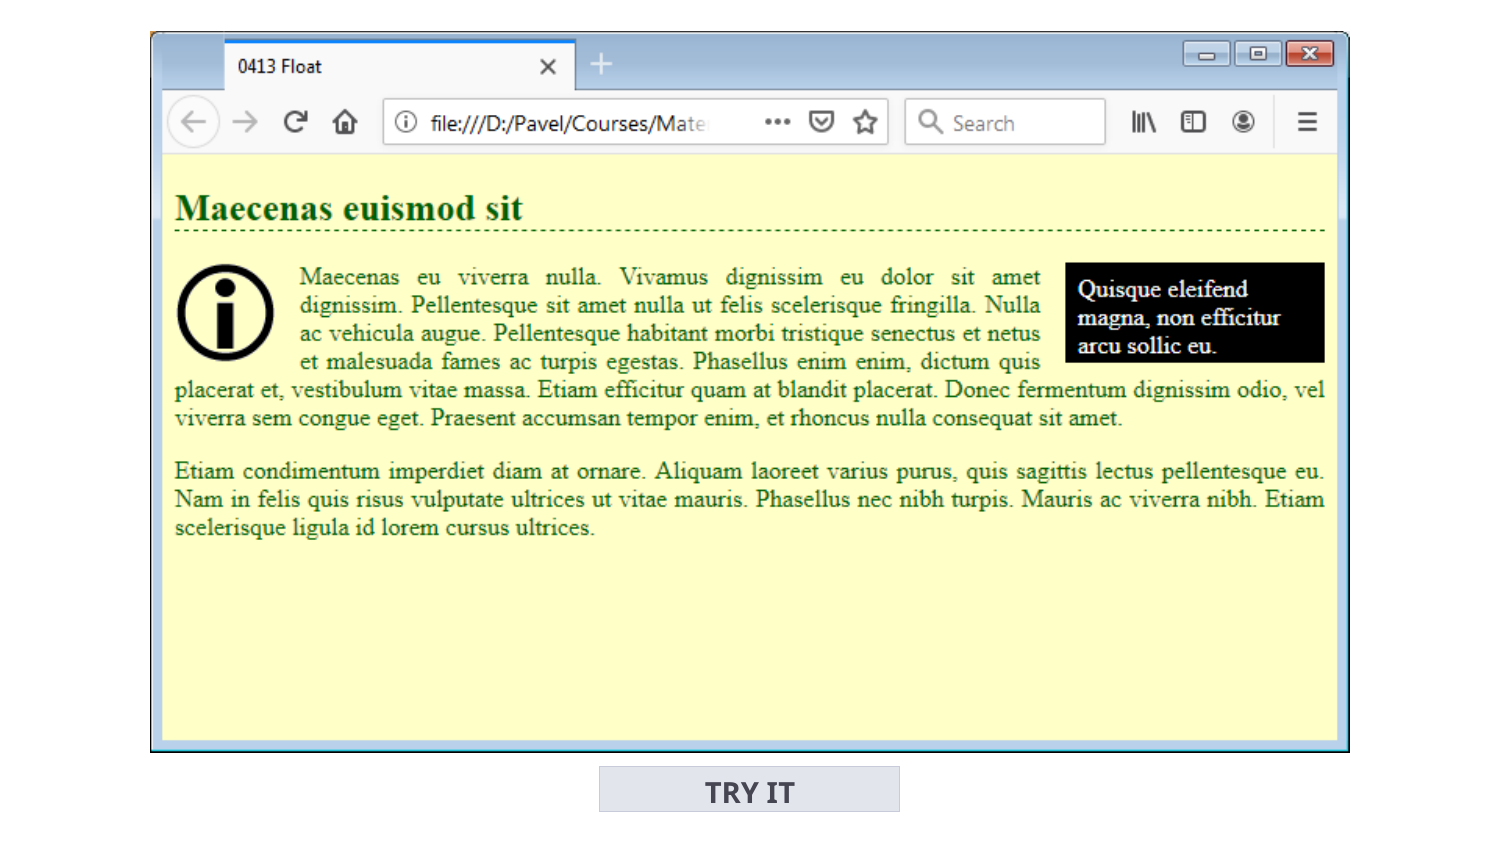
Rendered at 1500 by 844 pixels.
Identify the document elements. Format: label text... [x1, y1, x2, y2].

text_box TRY IT [599, 766, 900, 812]
picture [149, 31, 1351, 753]
